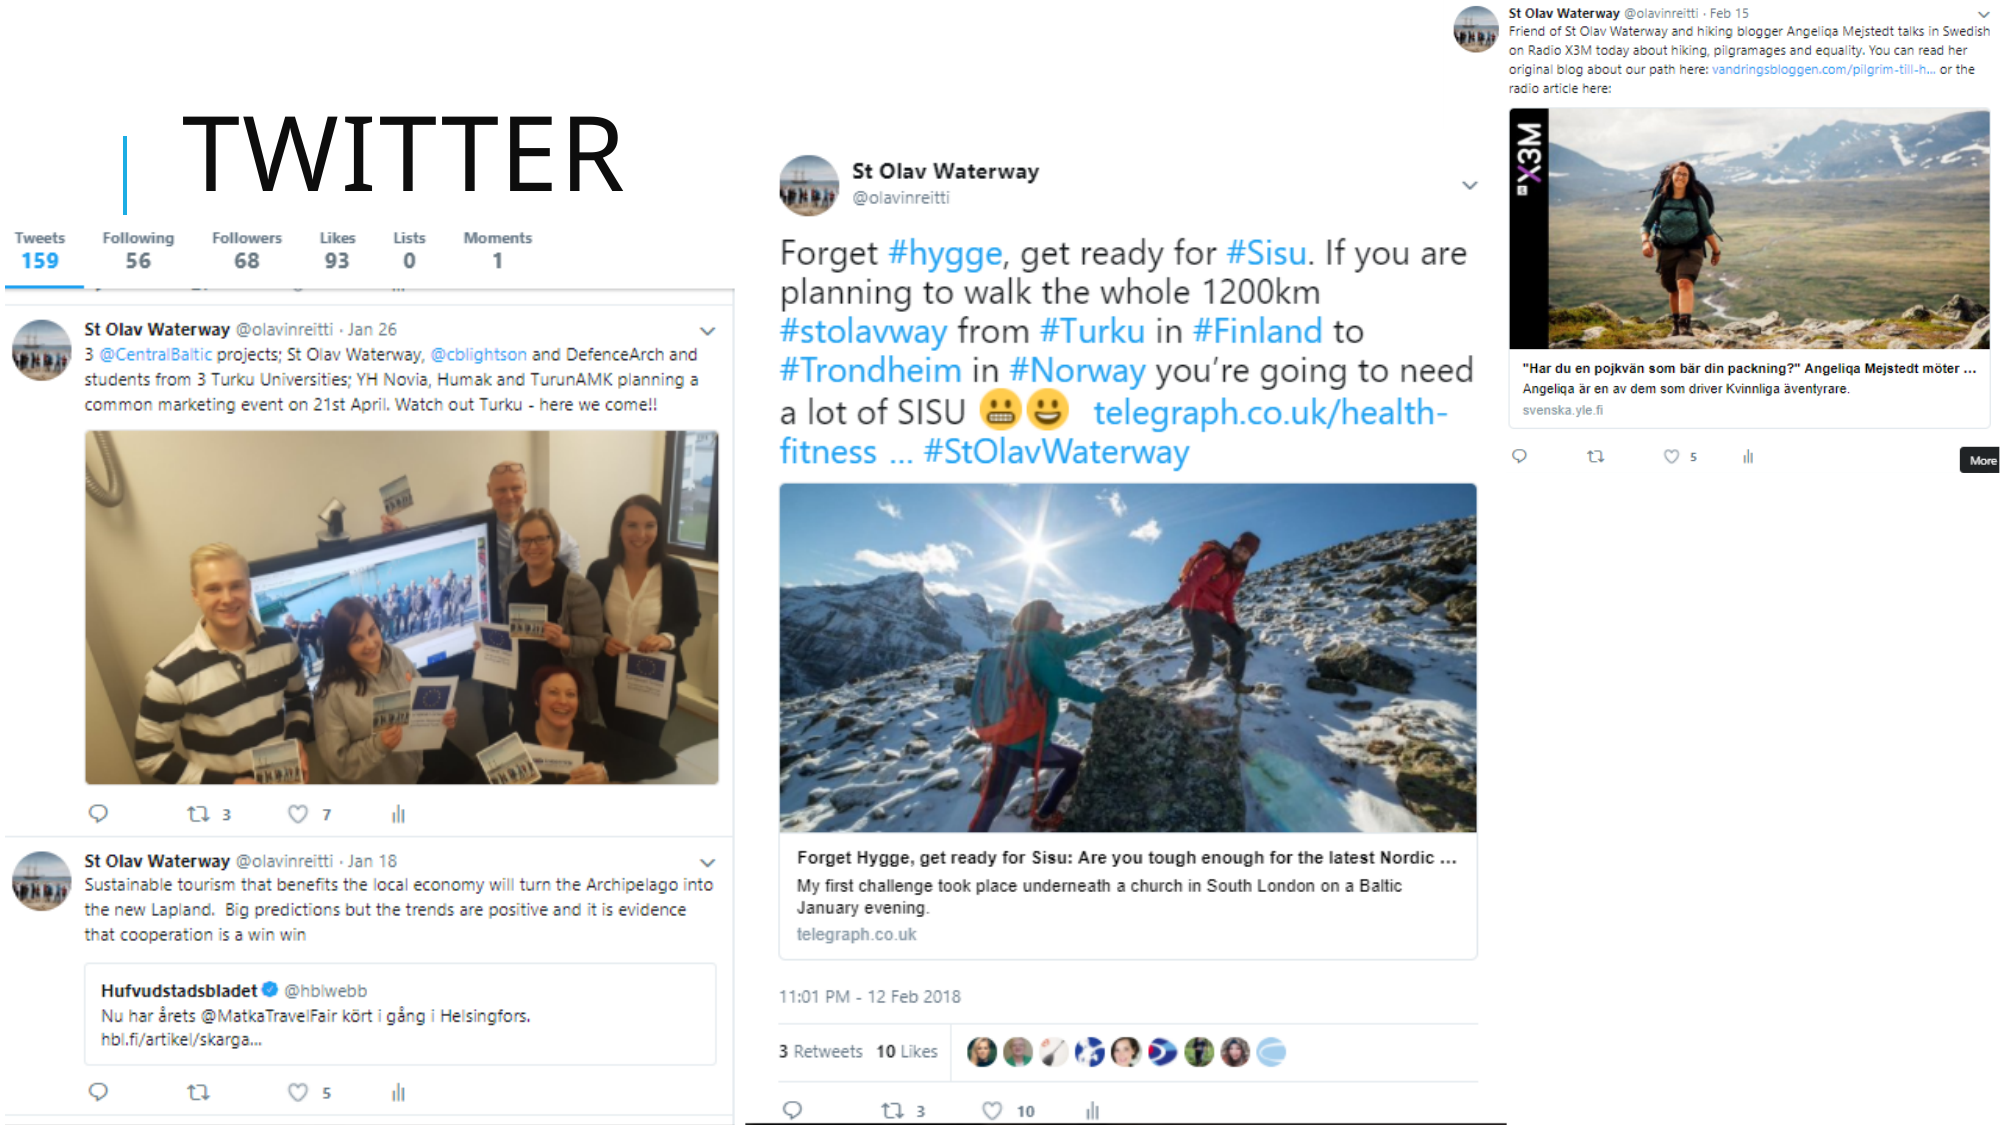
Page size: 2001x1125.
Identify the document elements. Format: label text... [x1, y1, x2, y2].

picture [745, 0, 2000, 1125]
title Twitter [168, 38, 1436, 213]
picture [4, 215, 735, 1125]
